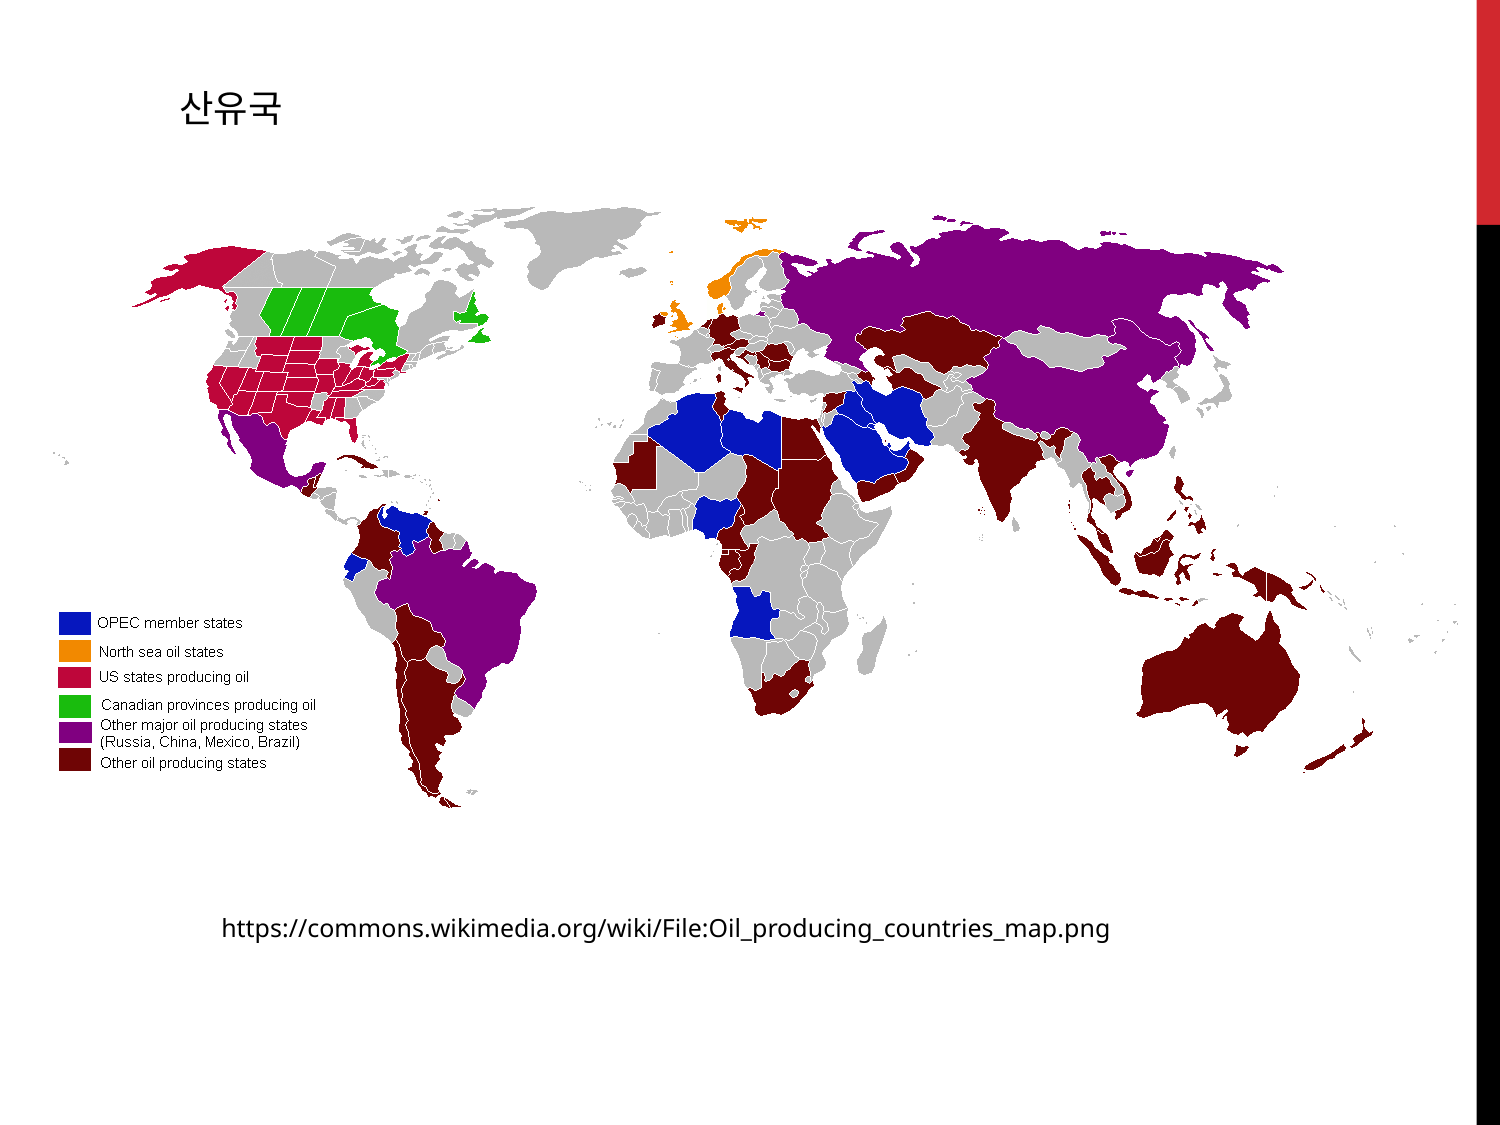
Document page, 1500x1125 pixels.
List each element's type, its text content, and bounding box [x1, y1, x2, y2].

text_box https://commons.wikimedia.org/wiki/File:Oil_producing_countries_map.png [206, 905, 1270, 950]
text_box 산유국 [164, 78, 298, 138]
picture [40, 195, 1467, 824]
